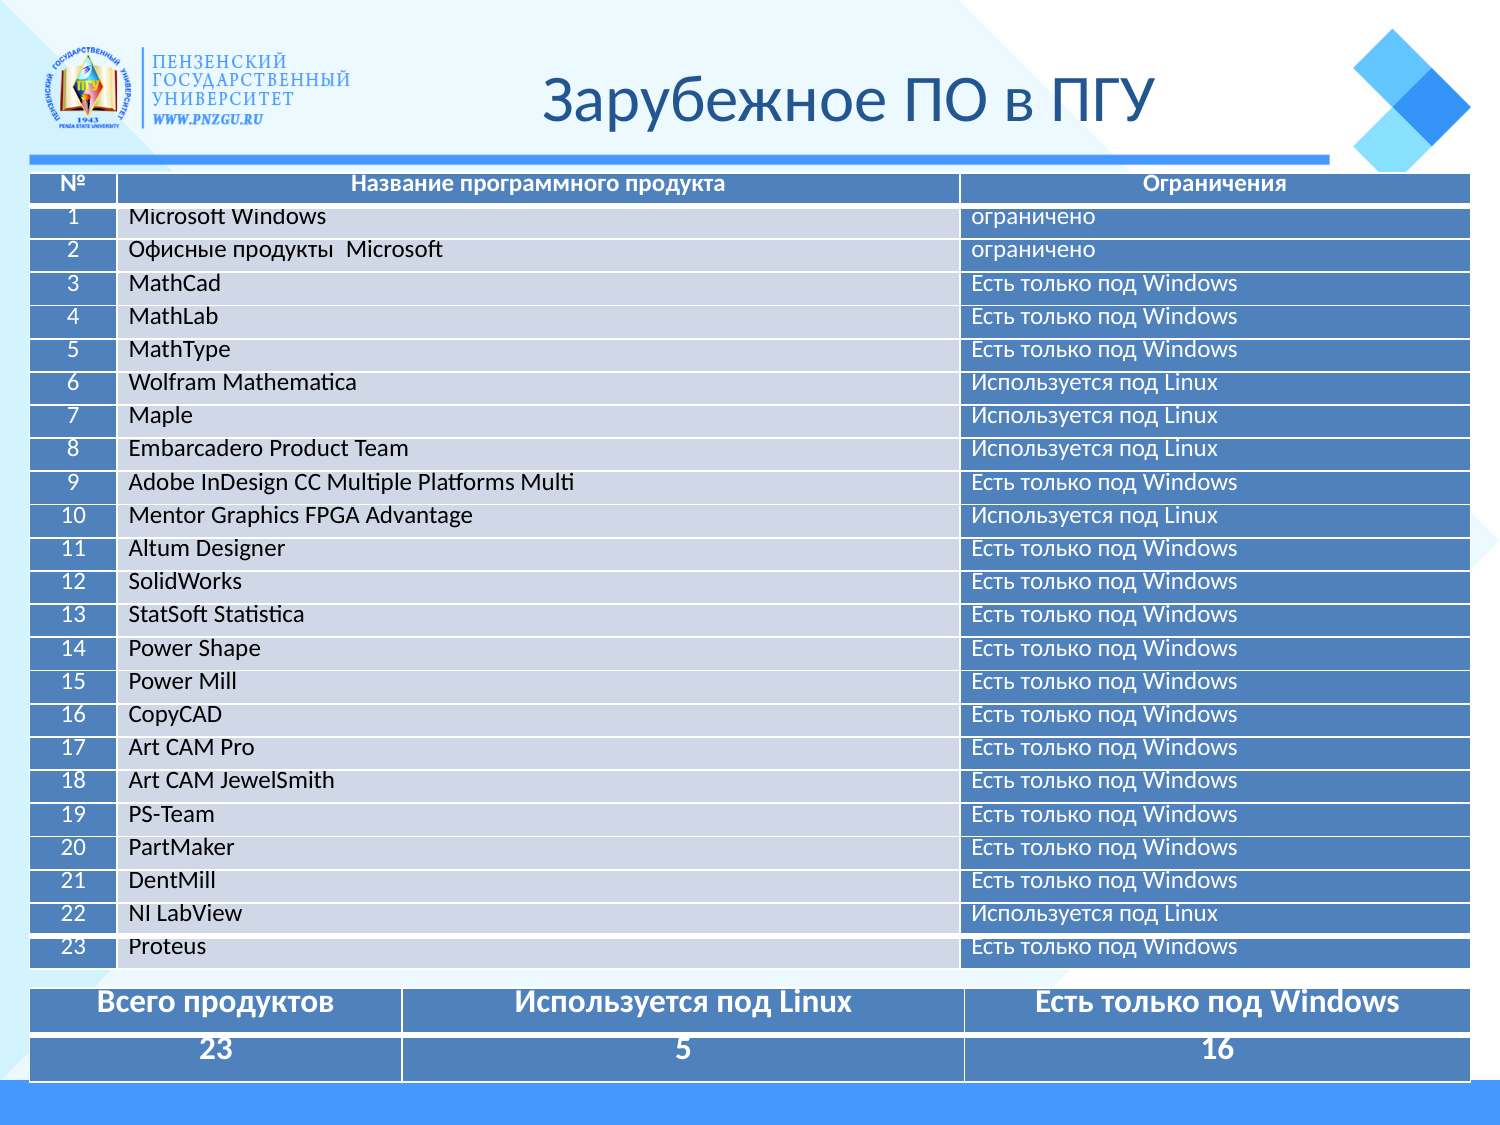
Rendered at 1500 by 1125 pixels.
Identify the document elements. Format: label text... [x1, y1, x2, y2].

table_cell Есть только под Windows [961, 605, 1470, 636]
table_cell Есть только под Windows [961, 705, 1470, 736]
table_cell 16 [965, 1038, 1470, 1081]
table_cell 5 [30, 340, 116, 371]
table_cell StatSoft Statistica [118, 605, 959, 636]
table_cell MathLab [118, 306, 959, 338]
table_cell Есть только под Windows [961, 572, 1470, 603]
table_cell PS-Team [118, 804, 959, 836]
table_cell ограничено [961, 240, 1470, 271]
table_cell Embarcadero Product Team [118, 439, 959, 470]
table_cell Офисные продукты Microsoft [118, 240, 959, 271]
table_cell 22 [30, 904, 116, 933]
table_cell Power Shape [118, 638, 959, 670]
table_cell Есть только под Windows [961, 472, 1470, 504]
table_cell Adobe InDesign CC Multiple Platforms Multi [118, 472, 959, 504]
table_cell 16 [30, 705, 116, 736]
table_cell Есть только под Windows [961, 539, 1470, 570]
table_cell NI LabView [118, 904, 959, 933]
table_cell CopyCAD [118, 705, 959, 736]
table_cell 18 [30, 771, 116, 802]
table_cell Altum Designer [118, 539, 959, 570]
table_cell Wolfram Mathematica [118, 373, 959, 404]
table_cell Есть только под Windows [961, 340, 1470, 371]
table_header Используется под Linux [403, 989, 964, 1032]
table_cell 10 [30, 505, 116, 537]
table_cell Proteus [118, 939, 959, 968]
table_cell 11 [30, 539, 116, 570]
table_cell PartMaker [118, 837, 959, 869]
table_cell 5 [403, 1038, 964, 1081]
table_cell Есть только под Windows [961, 871, 1470, 902]
table_header № [30, 174, 116, 203]
table_cell Есть только под Windows [961, 939, 1470, 968]
table_cell 2 [30, 240, 116, 271]
table_cell 23 [30, 939, 116, 968]
table_header Ограничения [961, 174, 1470, 203]
table_cell 23 [30, 1038, 401, 1081]
table_cell Есть только под Windows [961, 273, 1470, 305]
table_cell 19 [30, 804, 116, 836]
table_header Всего продуктов [30, 989, 401, 1032]
table_cell 9 [30, 472, 116, 504]
table_header Есть только под Windows [965, 989, 1470, 1032]
table_cell SolidWorks [118, 572, 959, 603]
table_cell Используется под Linux [961, 406, 1470, 437]
table_cell 14 [30, 638, 116, 670]
table_cell 17 [30, 738, 116, 769]
table_cell ограничено [961, 209, 1470, 238]
table_cell 7 [30, 406, 116, 437]
table_cell Power Mill [118, 671, 959, 703]
table_cell MathType [118, 340, 959, 371]
table_cell Mentor Graphics FPGA Advantage [118, 505, 959, 537]
table_cell 3 [30, 273, 116, 305]
table_cell 8 [30, 439, 116, 470]
table_cell Art CAM JewelSmith [118, 771, 959, 802]
table_cell Microsoft Windows [118, 209, 959, 238]
table_cell Есть только под Windows [961, 671, 1470, 703]
table_cell Используется под Linux [961, 439, 1470, 470]
table_cell Используется под Linux [961, 373, 1470, 404]
table_cell Есть только под Windows [961, 804, 1470, 836]
title Зарубежное ПО в ПГУ [363, 45, 1336, 164]
table_cell 4 [30, 306, 116, 338]
table_cell MathCad [118, 273, 959, 305]
table_cell 21 [30, 871, 116, 902]
table_cell Есть только под Windows [961, 638, 1470, 670]
table_cell 6 [30, 373, 116, 404]
table_cell 1 [30, 209, 116, 238]
table_header Название программного продукта [118, 174, 959, 203]
table_cell Есть только под Windows [961, 306, 1470, 338]
table_cell 13 [30, 605, 116, 636]
table_cell Используется под Linux [961, 505, 1470, 537]
table_cell Есть только под Windows [961, 771, 1470, 802]
picture [0, 0, 1500, 1125]
table_cell Есть только под Windows [961, 837, 1470, 869]
table_cell Art CAM Pro [118, 738, 959, 769]
table_cell Есть только под Windows [961, 738, 1470, 769]
table_cell 20 [30, 837, 116, 869]
table_cell DentMill [118, 871, 959, 902]
table_cell Используется под Linux [961, 904, 1470, 933]
table_cell Maple [118, 406, 959, 437]
table_cell 15 [30, 671, 116, 703]
table_cell 12 [30, 572, 116, 603]
